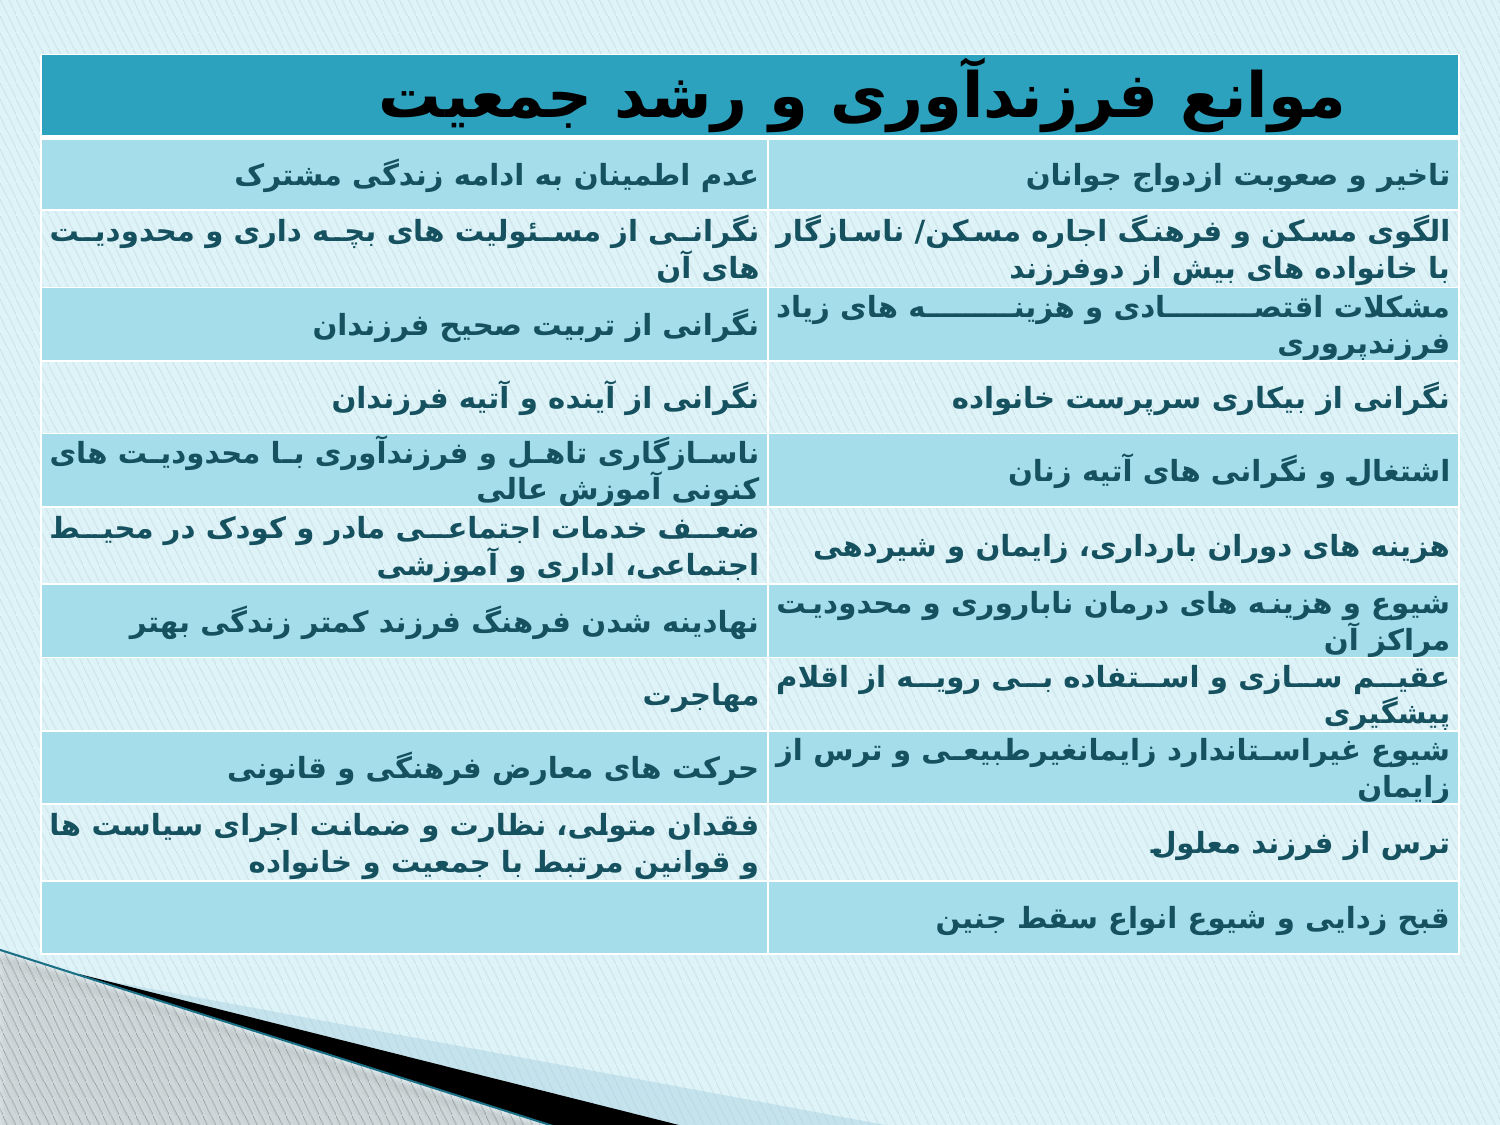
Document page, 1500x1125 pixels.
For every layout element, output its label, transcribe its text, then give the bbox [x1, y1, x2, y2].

table_cell هزینه های دوران بارداری، زایمان و شیردهی [769, 508, 1458, 583]
table_cell مشکلات اقتصادی و هزینه های زیاد فرزندپروری [769, 288, 1458, 360]
table_cell اشتغال و نگرانی های آتیه زنان [769, 434, 1458, 506]
table_cell شیوع غیراستاندارد زایمانغیرطبیعی و ترس از زایمان [769, 732, 1458, 803]
table_cell حرکت های معارض فرهنگی و قانونی [42, 732, 767, 803]
table_cell نگرانی از بیکاری سرپرست خانواده [769, 362, 1458, 433]
table_cell نگرانی از مسئولیت های بچه داری و محدودیت های آن [42, 211, 767, 287]
table_cell شیوع و هزینه های درمان ناباروری و محدودیت مراکز آن [769, 585, 1458, 657]
table_cell نگرانی از تربیت صحیح فرزندان [42, 288, 767, 360]
table_cell ناسازگاری تاهل و فرزندآوری با محدودیت های کنونی آموزش عالی [42, 434, 767, 506]
table_cell تاخیر و صعوبت ازدواج جوانان [769, 140, 1458, 209]
table_cell ضعف خدمات اجتماعی مادر و کودک در محیط اجتماعی، اداری و آموزشی [42, 508, 767, 583]
table_cell [42, 882, 767, 953]
table_cell فقدان متولی، نظارت و ضمانت اجرای سیاست ها و قوانین مرتبط با جمعیت و خانواده [42, 805, 767, 880]
table_cell ترس از فرزند معلول [769, 805, 1458, 880]
table_cell قبح زدایی و شیوع انواع سقط جنین [769, 882, 1458, 953]
table_cell نگرانی از آینده و آتیه فرزندان [42, 362, 767, 433]
table_cell مهاجرت [42, 658, 767, 730]
table_cell الگوی مسکن و فرهنگ اجاره مسکن/ ناسازگار با خانواده های بیش از دوفرزند [769, 211, 1458, 287]
table_header موانع فرزندآوری و رشد جمعیت [42, 55, 1458, 135]
table_cell عدم اطمینان به ادامه زندگی مشترک [42, 140, 767, 209]
table_cell عقیم سازی و استفاده بی رویه از اقلام پیشگیری [769, 658, 1458, 730]
table_cell نهادینه شدن فرهنگ فرزند کمتر زندگی بهتر [42, 585, 767, 657]
